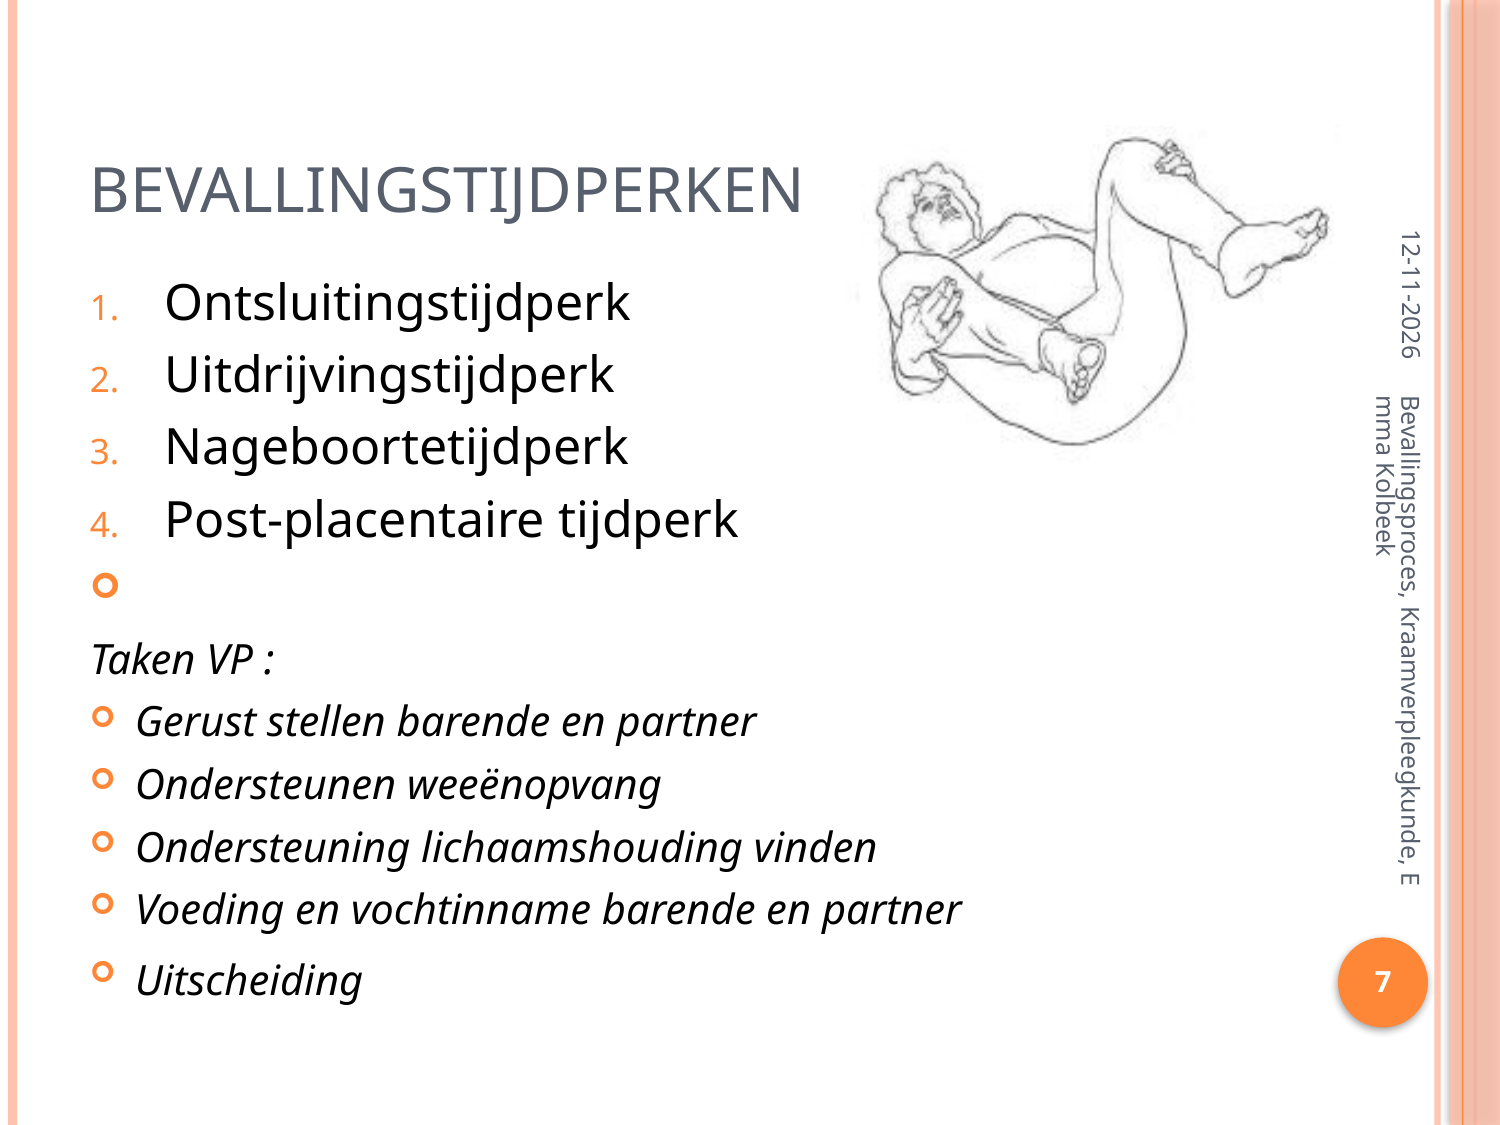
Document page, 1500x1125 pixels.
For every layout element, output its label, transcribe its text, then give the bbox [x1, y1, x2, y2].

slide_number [1378, 43, 1442, 374]
picture [843, 124, 1342, 477]
list Ontsluitingstijdperk Uitdrijvingstijdperk Nageboortetijdperk Post-placentaire tijdperk Taken VP : Gerust stellen barende en partner Ondersteunen weeënopvang Ondersteuning lichaamshouding vinden Voeding en vochtinname barende en partner Uitscheiding [75, 262, 1300, 1125]
slide_number 7 [1333, 940, 1434, 1027]
title Bevallingstijdperken [75, 45, 1300, 233]
footer Bevallingsproces, Kraamverpleegkunde, Emma Kolbeek [1379, 380, 1440, 906]
